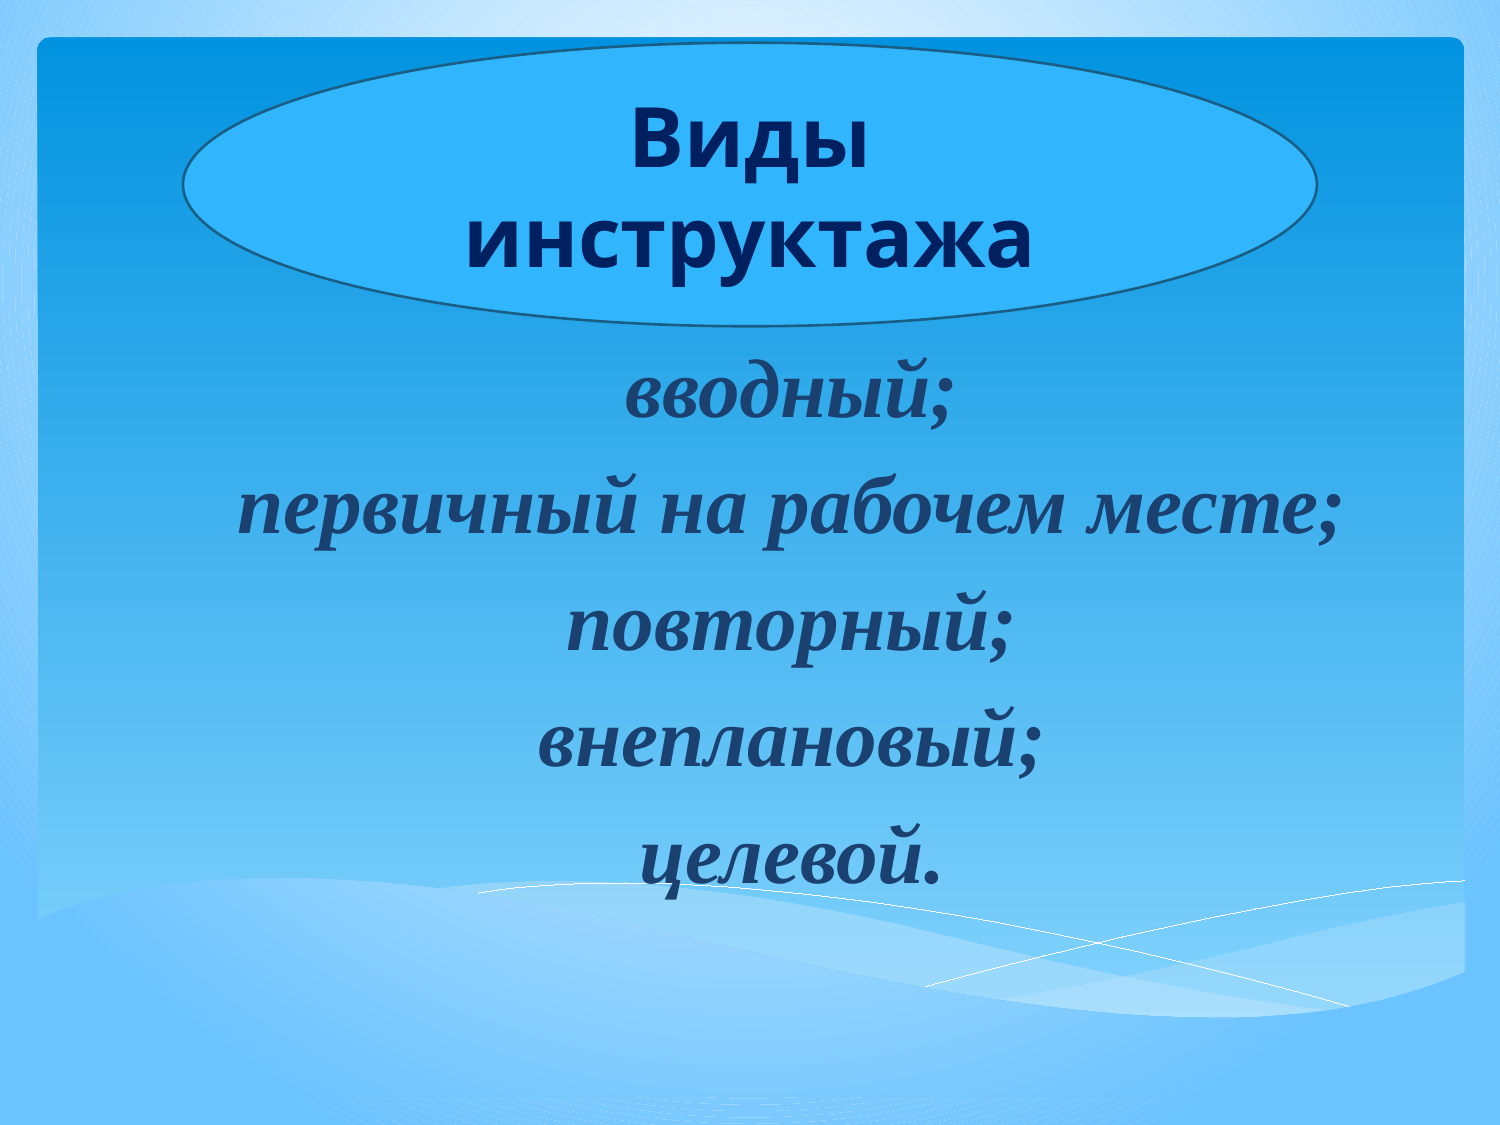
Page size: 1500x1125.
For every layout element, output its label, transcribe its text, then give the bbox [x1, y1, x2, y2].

list вводный; первичный на рабочем месте; повторный; внеплановый; целевой. [123, 326, 1461, 929]
title Виды инструктажа [100, 55, 499, 209]
title Виды инструктажа [1001, 55, 1425, 209]
text_box Виды инструктажа [181, 41, 1319, 328]
